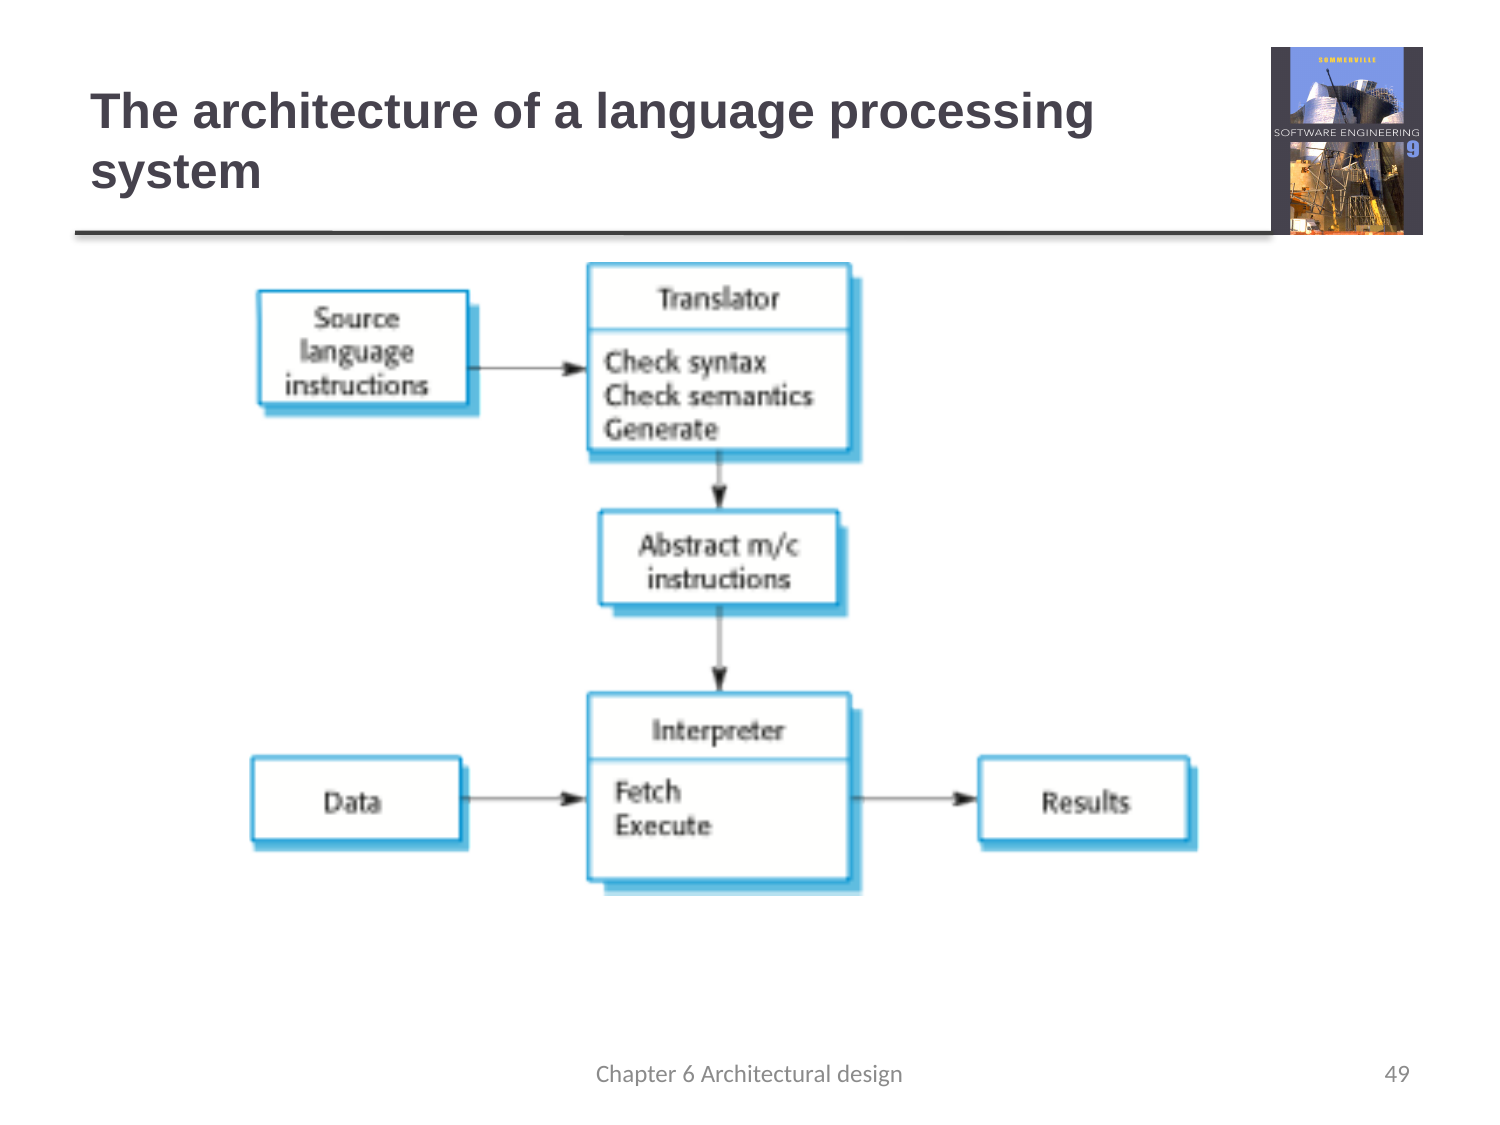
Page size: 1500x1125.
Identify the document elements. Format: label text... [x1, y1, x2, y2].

footer Chapter 6 Architectural design [512, 1042, 988, 1103]
slide_number 49 [1074, 1042, 1425, 1103]
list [150, 262, 1302, 896]
picture [1272, 47, 1423, 235]
title The architecture of a language processing system [74, 44, 1272, 233]
